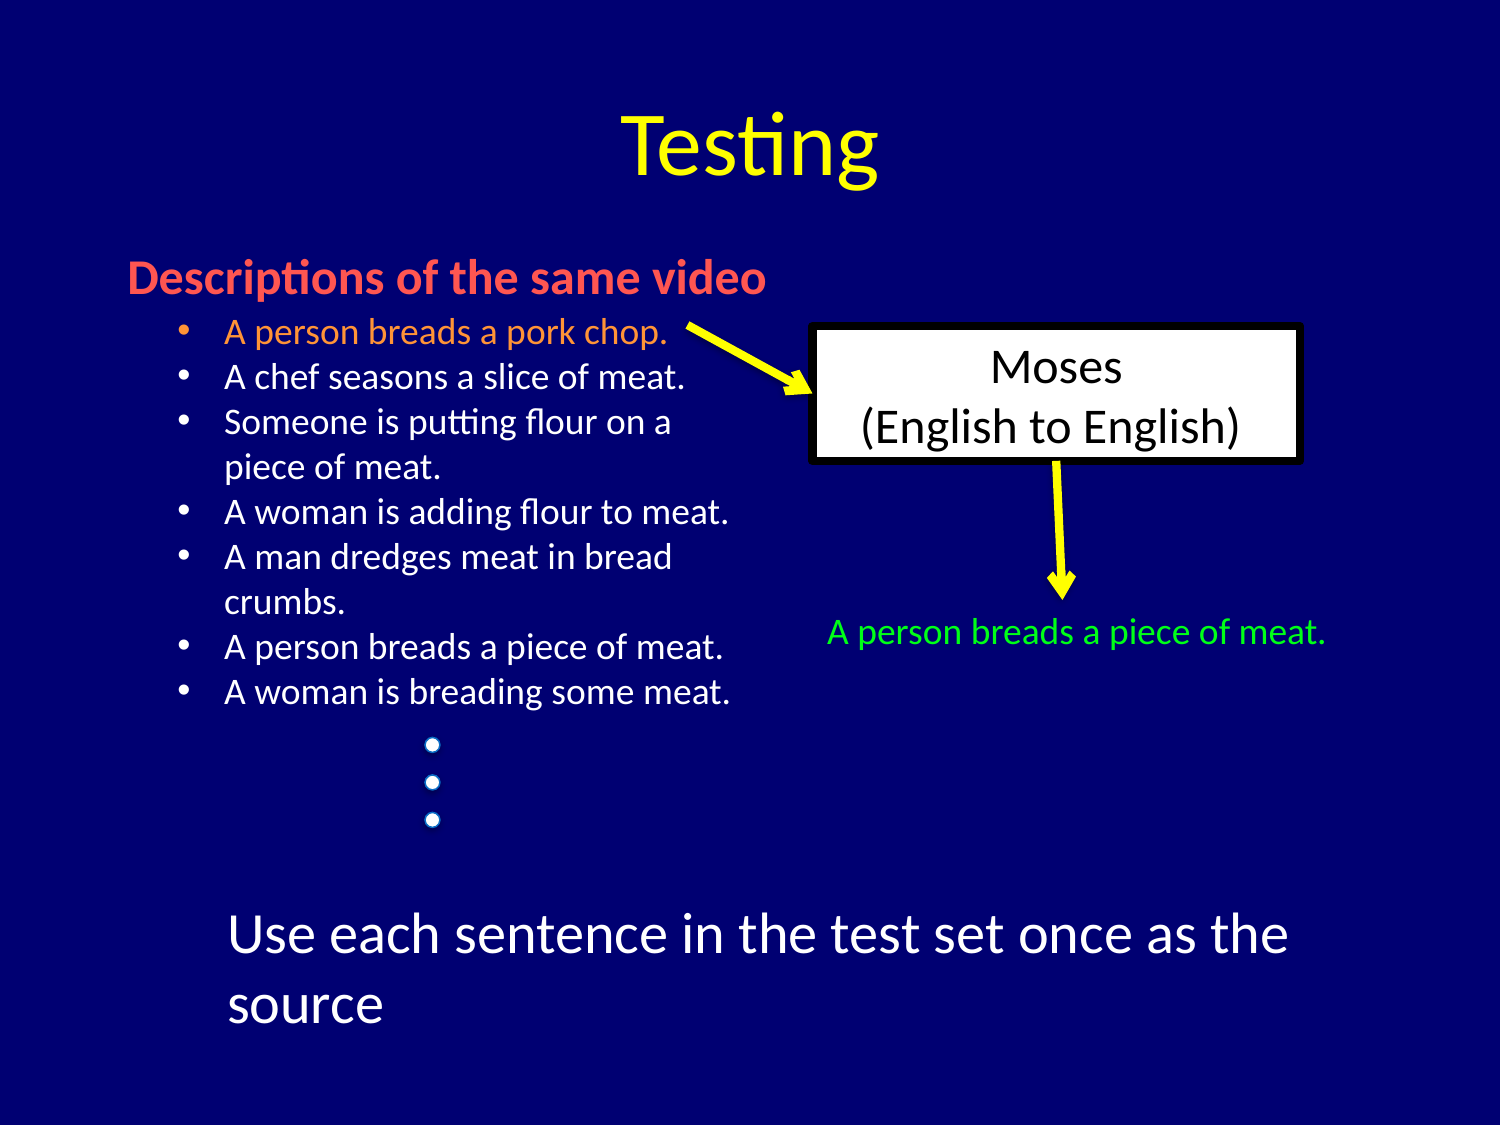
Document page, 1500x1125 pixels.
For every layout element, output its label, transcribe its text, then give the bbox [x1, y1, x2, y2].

text_box A person breads a pork chop. A chef seasons a slice of meat. Someone is putting flour on a piece of meat. A woman is adding flour to meat. A man dredges meat in bread crumbs. A person breads a piece of meat. A woman is breading some meat. [162, 313, 763, 720]
text_box Descriptions of the same video [112, 237, 788, 313]
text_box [990, 527, 1129, 535]
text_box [424, 737, 441, 828]
text_box Moses (English to English) [812, 326, 1300, 461]
title Testing [75, 45, 1425, 233]
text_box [687, 324, 813, 395]
text_box A person breads a piece of meat. [812, 599, 1413, 660]
text_box Use each sentence in the test set once as the source [212, 887, 1425, 1043]
